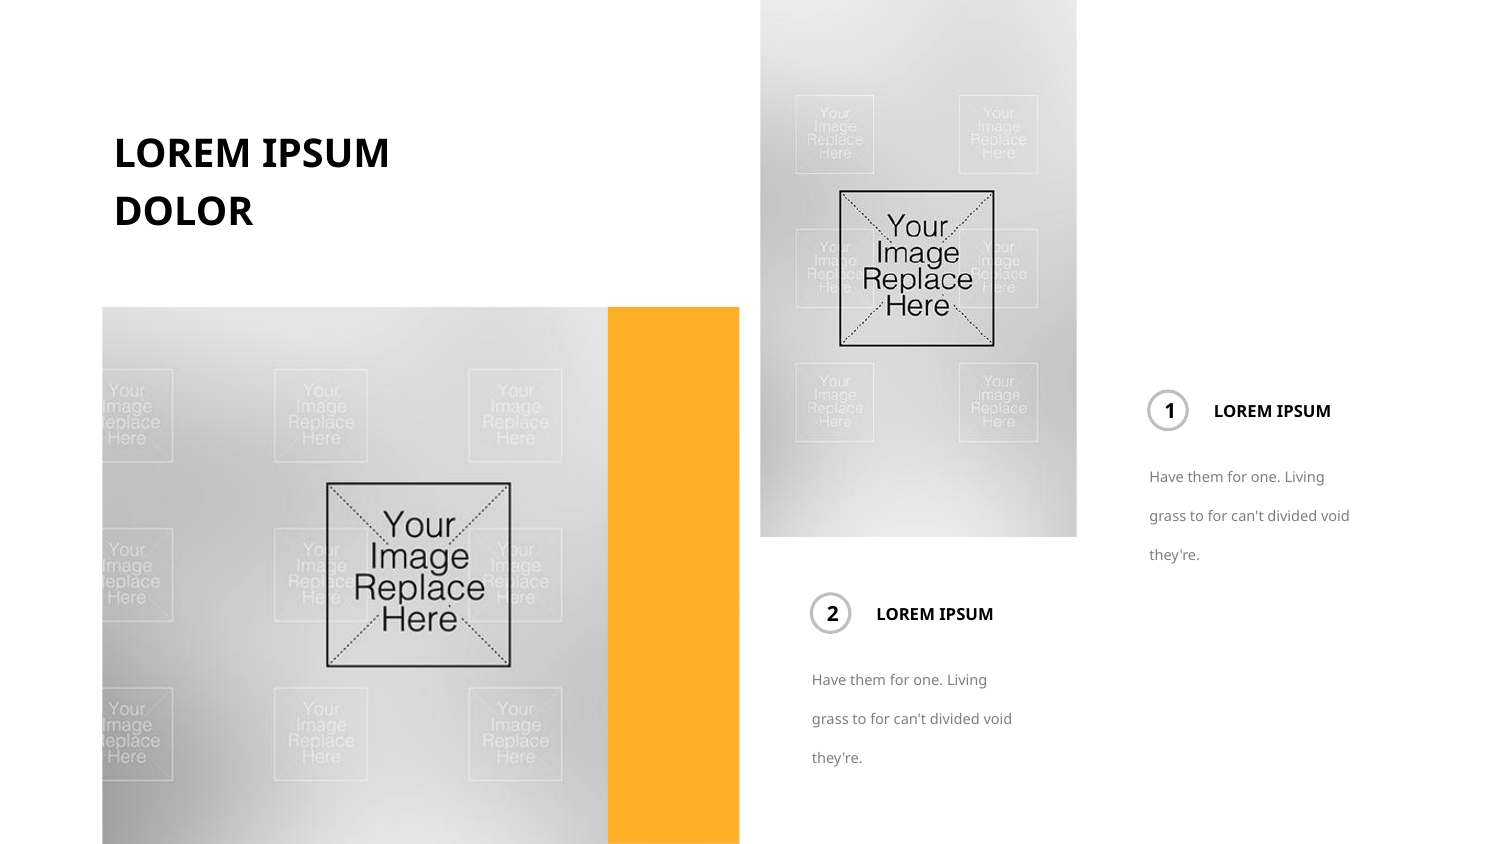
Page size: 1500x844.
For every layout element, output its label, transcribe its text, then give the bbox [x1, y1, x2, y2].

text_box LOREM IPSUM DOLOR [102, 113, 476, 220]
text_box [1137, 390, 1375, 544]
picture [760, 0, 1077, 537]
picture [102, 306, 740, 844]
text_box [800, 593, 1037, 746]
